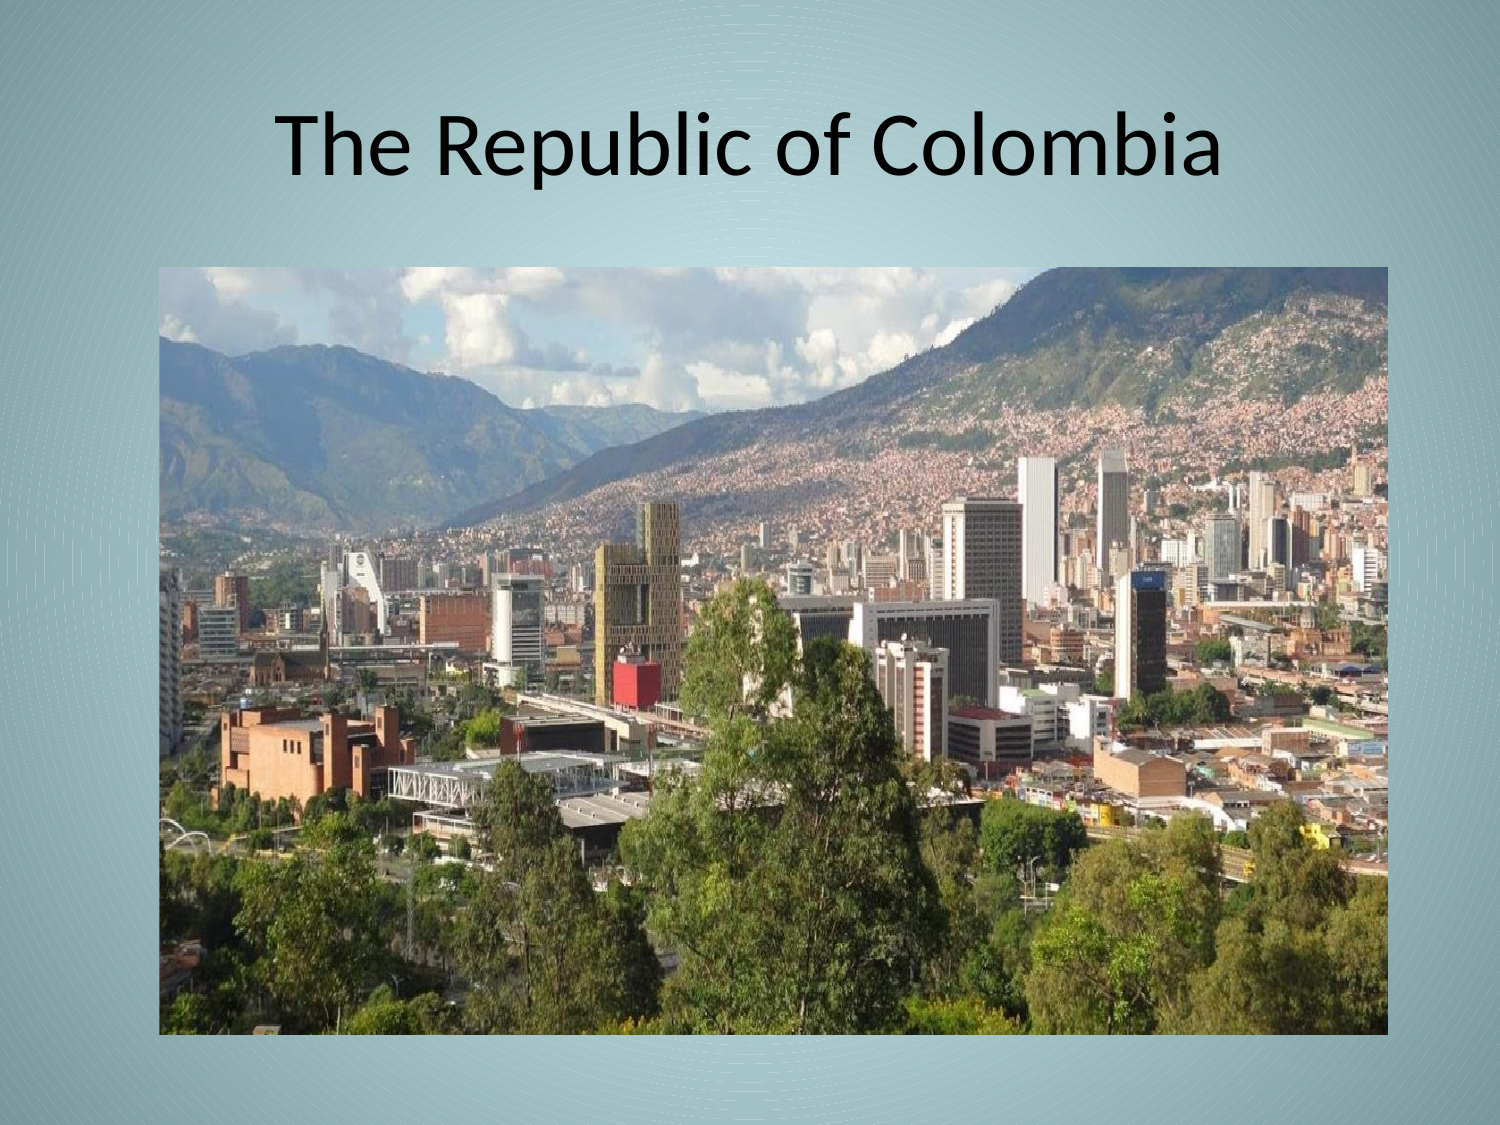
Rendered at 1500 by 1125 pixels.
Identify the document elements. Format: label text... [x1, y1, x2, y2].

picture [159, 266, 1389, 1036]
title The Republic of Colombia [75, 45, 1425, 233]
